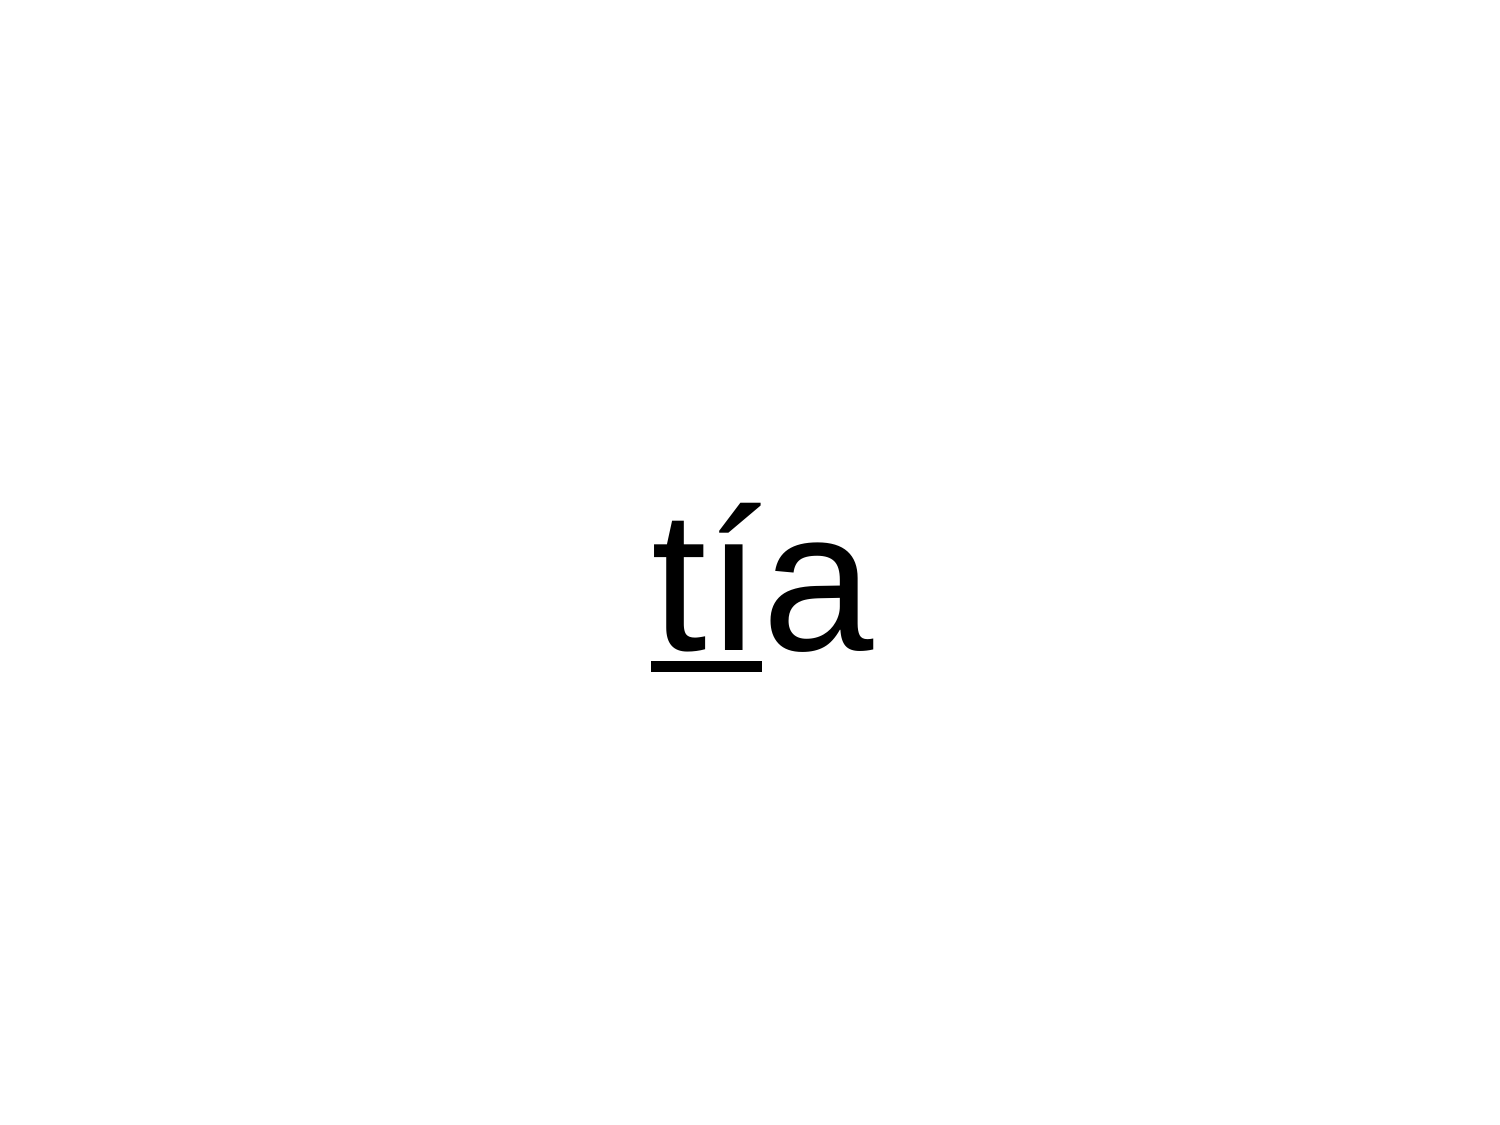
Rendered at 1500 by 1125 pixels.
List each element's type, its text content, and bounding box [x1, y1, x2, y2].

title tía [125, 450, 1400, 692]
